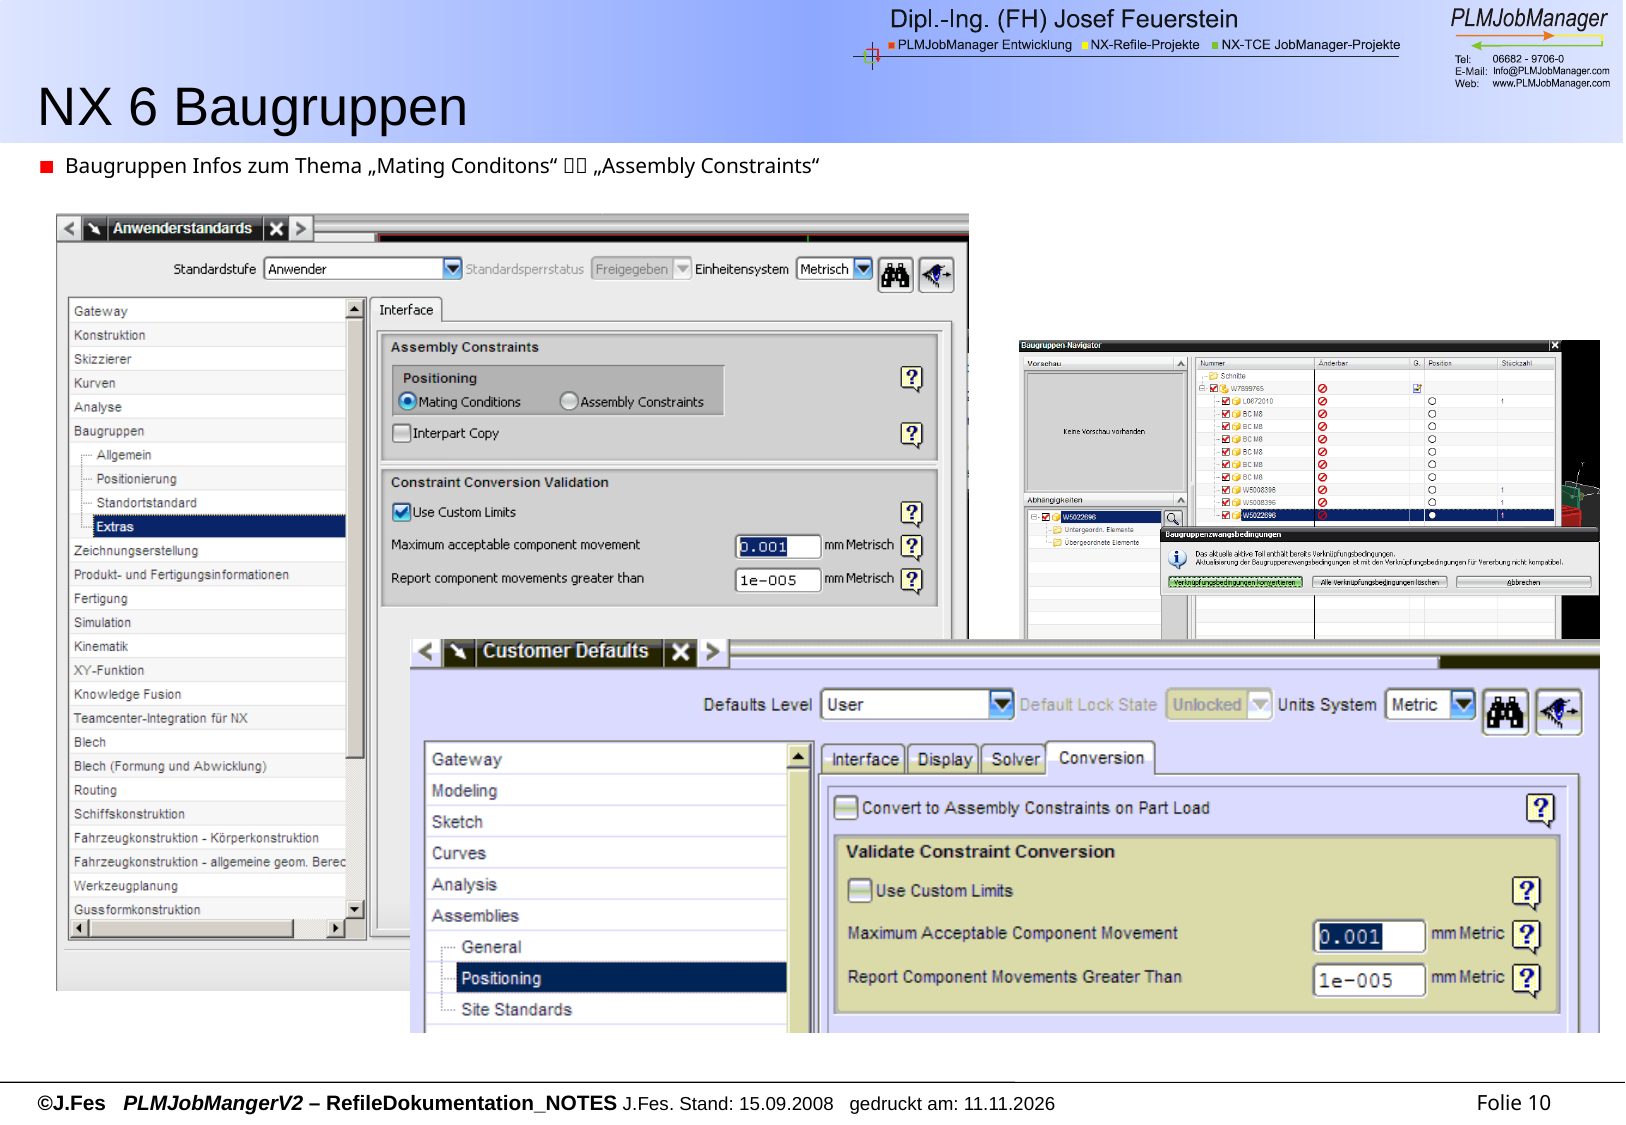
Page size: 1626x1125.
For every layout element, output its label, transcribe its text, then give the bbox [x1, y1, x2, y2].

slide_number Folie 10 [1228, 1081, 1568, 1125]
picture [56, 212, 1600, 1034]
title NX 6 Baugruppen [21, 64, 1439, 143]
picture [37, 158, 53, 173]
list Baugruppen Infos zum Thema „Mating Conditons“  „Assembly Constraints“ [21, 152, 1600, 182]
